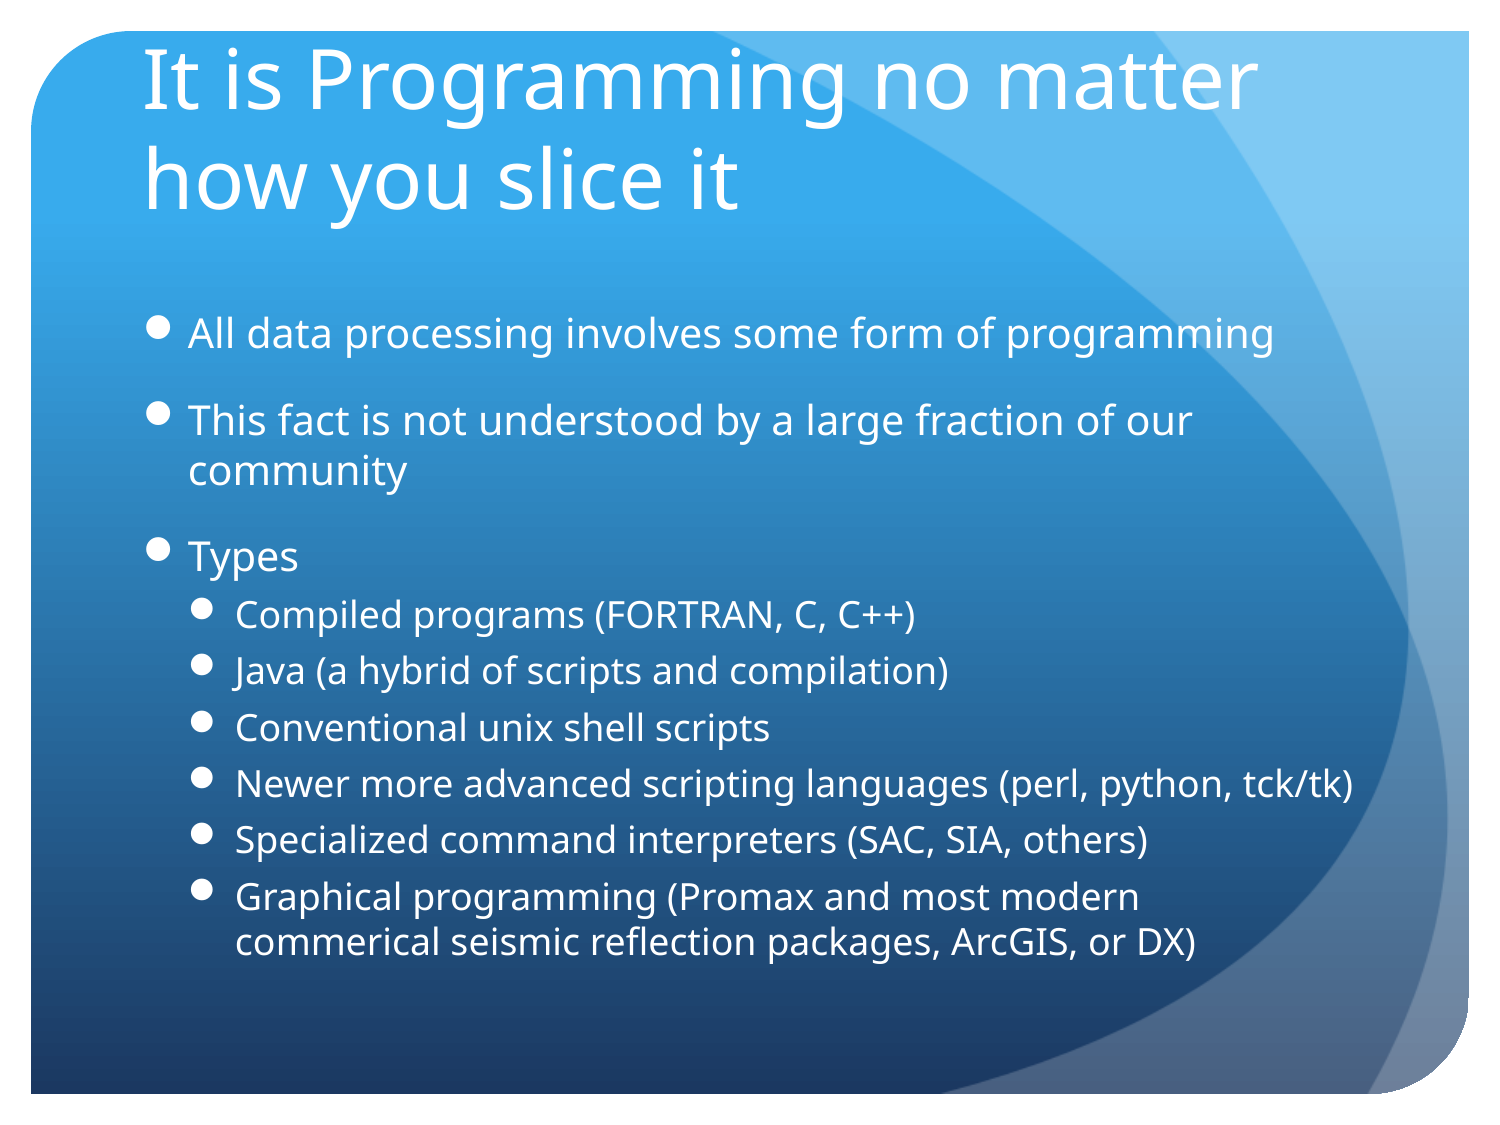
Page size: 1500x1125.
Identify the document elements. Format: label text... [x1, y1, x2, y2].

list All data processing involves some form of programming This fact is not understood by a large fraction of our community Types Compiled programs (FORTRAN, C, C++) Java (a hybrid of scripts and compilation) Conventional unix shell scripts Newer more advanced scripting languages (perl, python, tck/tk) Specialized command interpreters (SAC, SIA, others) Graphical programming (Promax and most modern commerical seismic reflection packages, ArcGIS, or DX) [127, 299, 1372, 991]
picture [24, 30, 1473, 1094]
title It is Programming no matter how you slice it [127, 62, 1372, 234]
